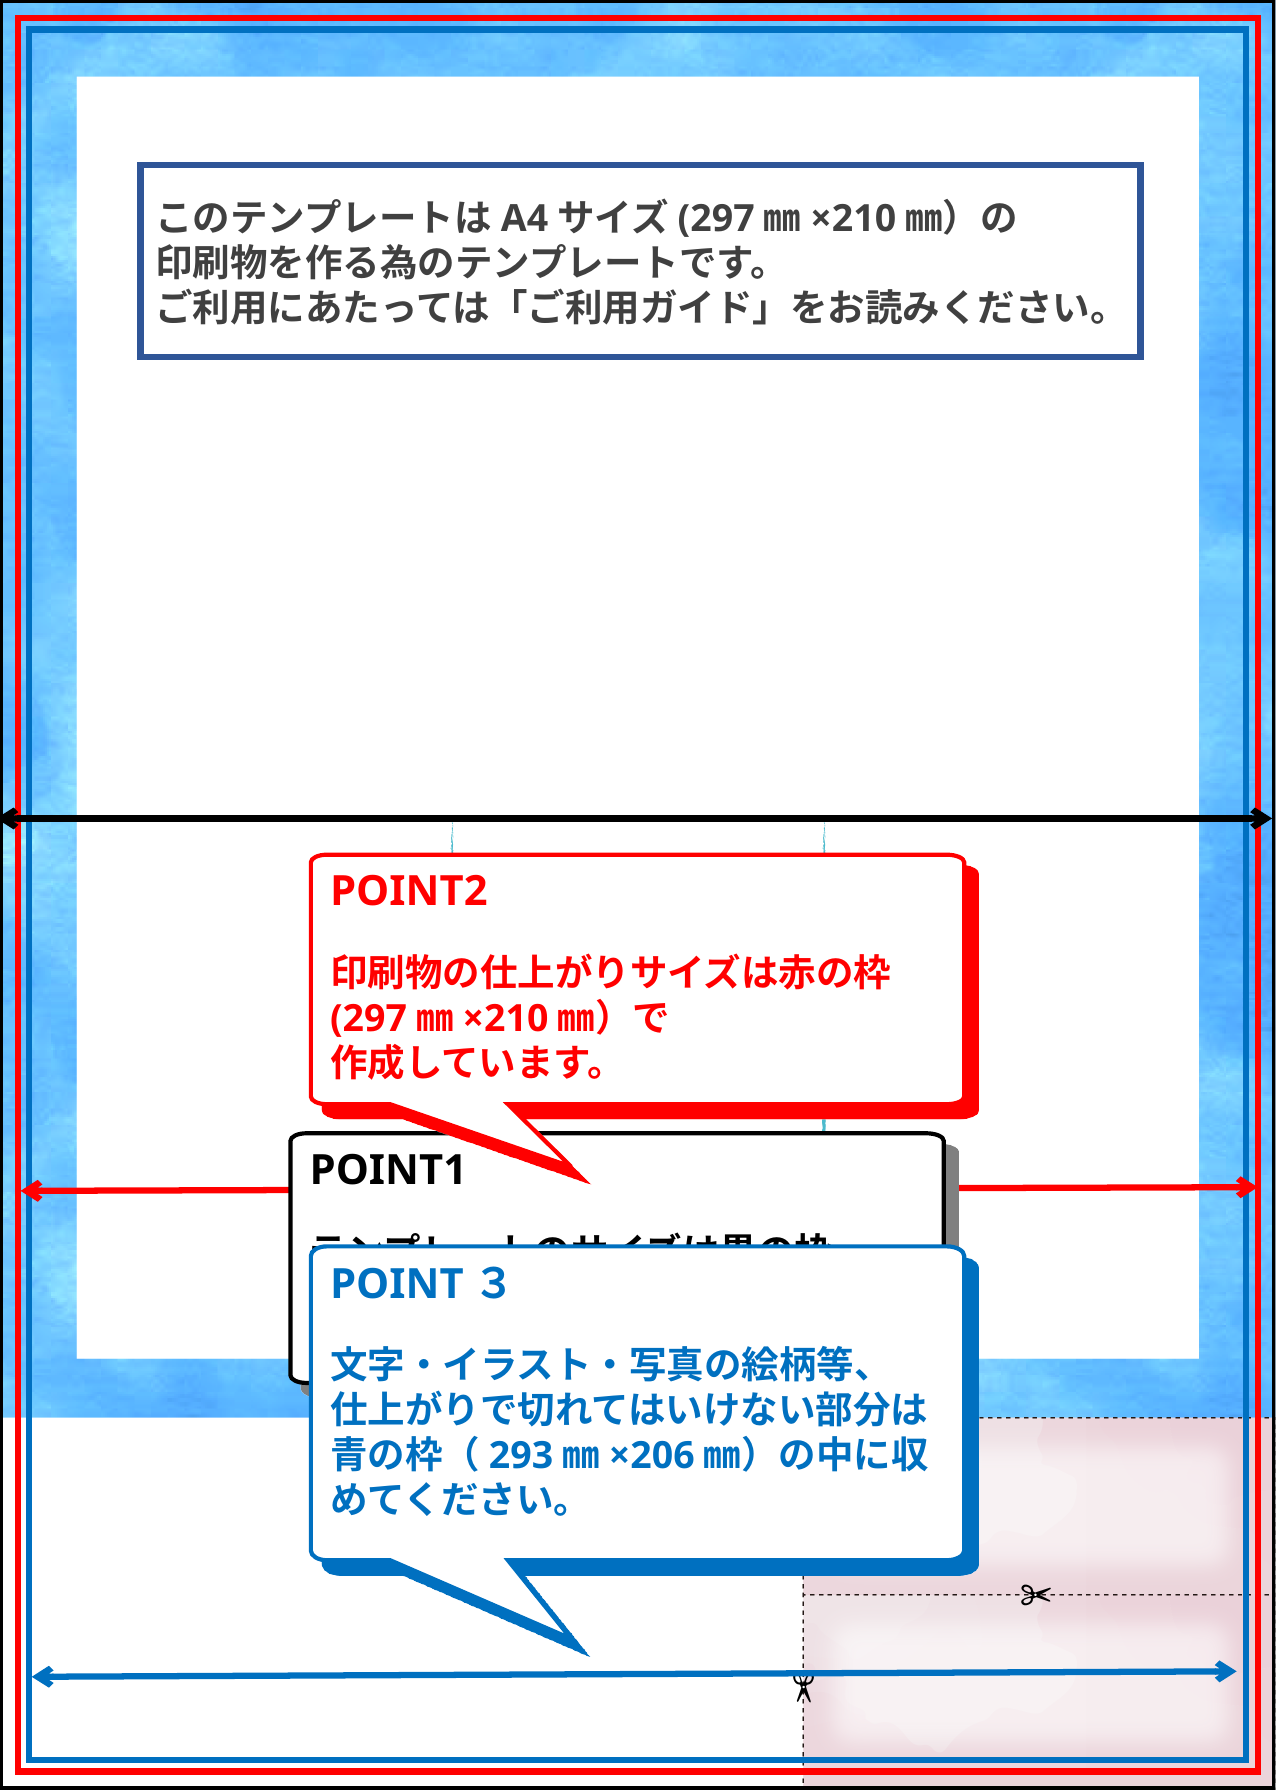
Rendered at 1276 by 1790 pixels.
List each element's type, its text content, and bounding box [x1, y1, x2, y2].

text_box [31, 1671, 1237, 1677]
text_box POINT３ 文字・イラスト・写真の絵柄等、 仕上がりで切れてはいけない部分は 青の枠（293㎜×206㎜）の中に収めてください。 [310, 1246, 965, 1639]
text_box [20, 1187, 1258, 1191]
text_box [28, 822, 1247, 1187]
text_box [0, 0, 1276, 1790]
text_box POINT1 テンプレートのサイズは黒の枠 (303㎜×216㎜）で 作成しています。 [290, 1133, 944, 1187]
text_box [28, 28, 1247, 815]
text_box POINT1 テンプレートのサイズは黒の枠 (303㎜×216㎜）で 作成しています。 [290, 1191, 944, 1383]
text_box POINT2 印刷物の仕上がりサイズは赤の枠(297㎜×210㎜）で 作成しています。 [310, 854, 965, 1167]
text_box [28, 1191, 1247, 1761]
text_box このテンプレートはA4サイズ(297㎜×210㎜）の 印刷物を作る為のテンプレートです。 ご利用にあたっては「ご利用ガイド」をお読みください。 [140, 164, 1142, 358]
text_box [17, 822, 1259, 1773]
text_box [17, 17, 1259, 815]
